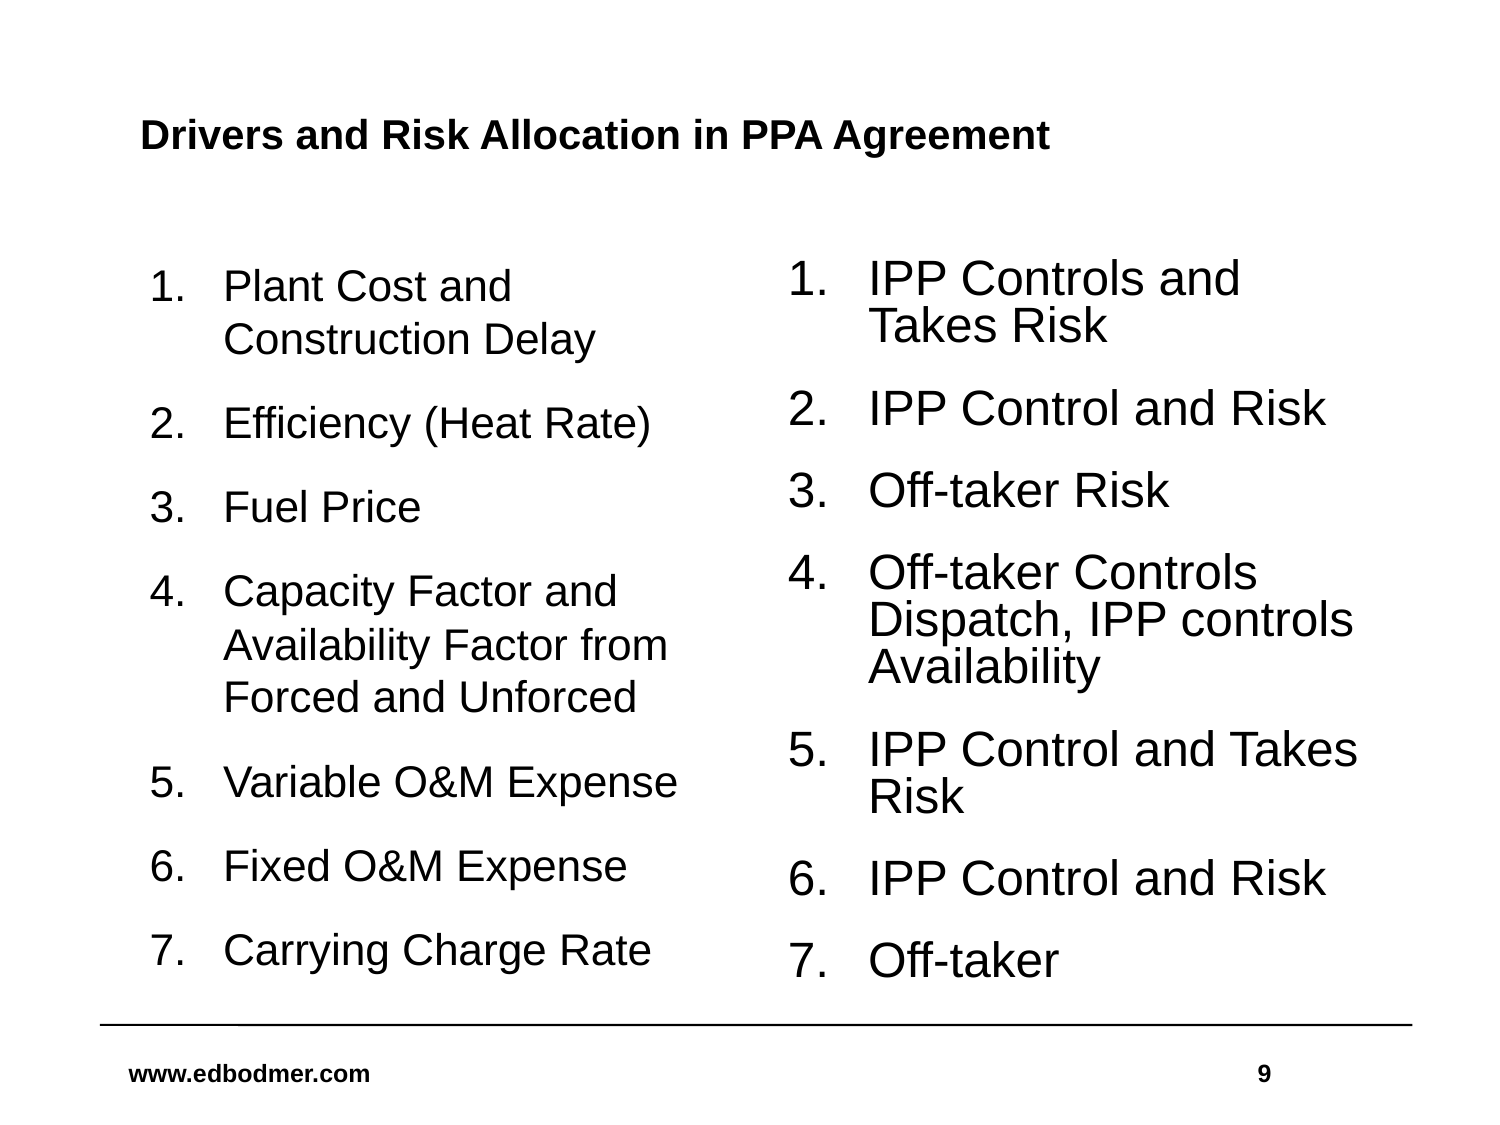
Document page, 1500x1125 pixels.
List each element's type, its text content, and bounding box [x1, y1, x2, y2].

title Drivers and Risk Allocation in PPA Agreement [125, 99, 1288, 225]
list IPP Controls and Takes Risk IPP Control and Risk Off-taker Risk Off-taker Controls Dispatch, IPP controls Availability IPP Control and Takes Risk IPP Control and Risk Off-taker [762, 249, 1375, 1000]
list Plant Cost and Construction Delay Efficiency (Heat Rate) Fuel Price Capacity Factor and Availability Factor from Forced and Unforced Variable O&M Expense Fixed O&M Expense Carrying Charge Rate [125, 249, 738, 1000]
